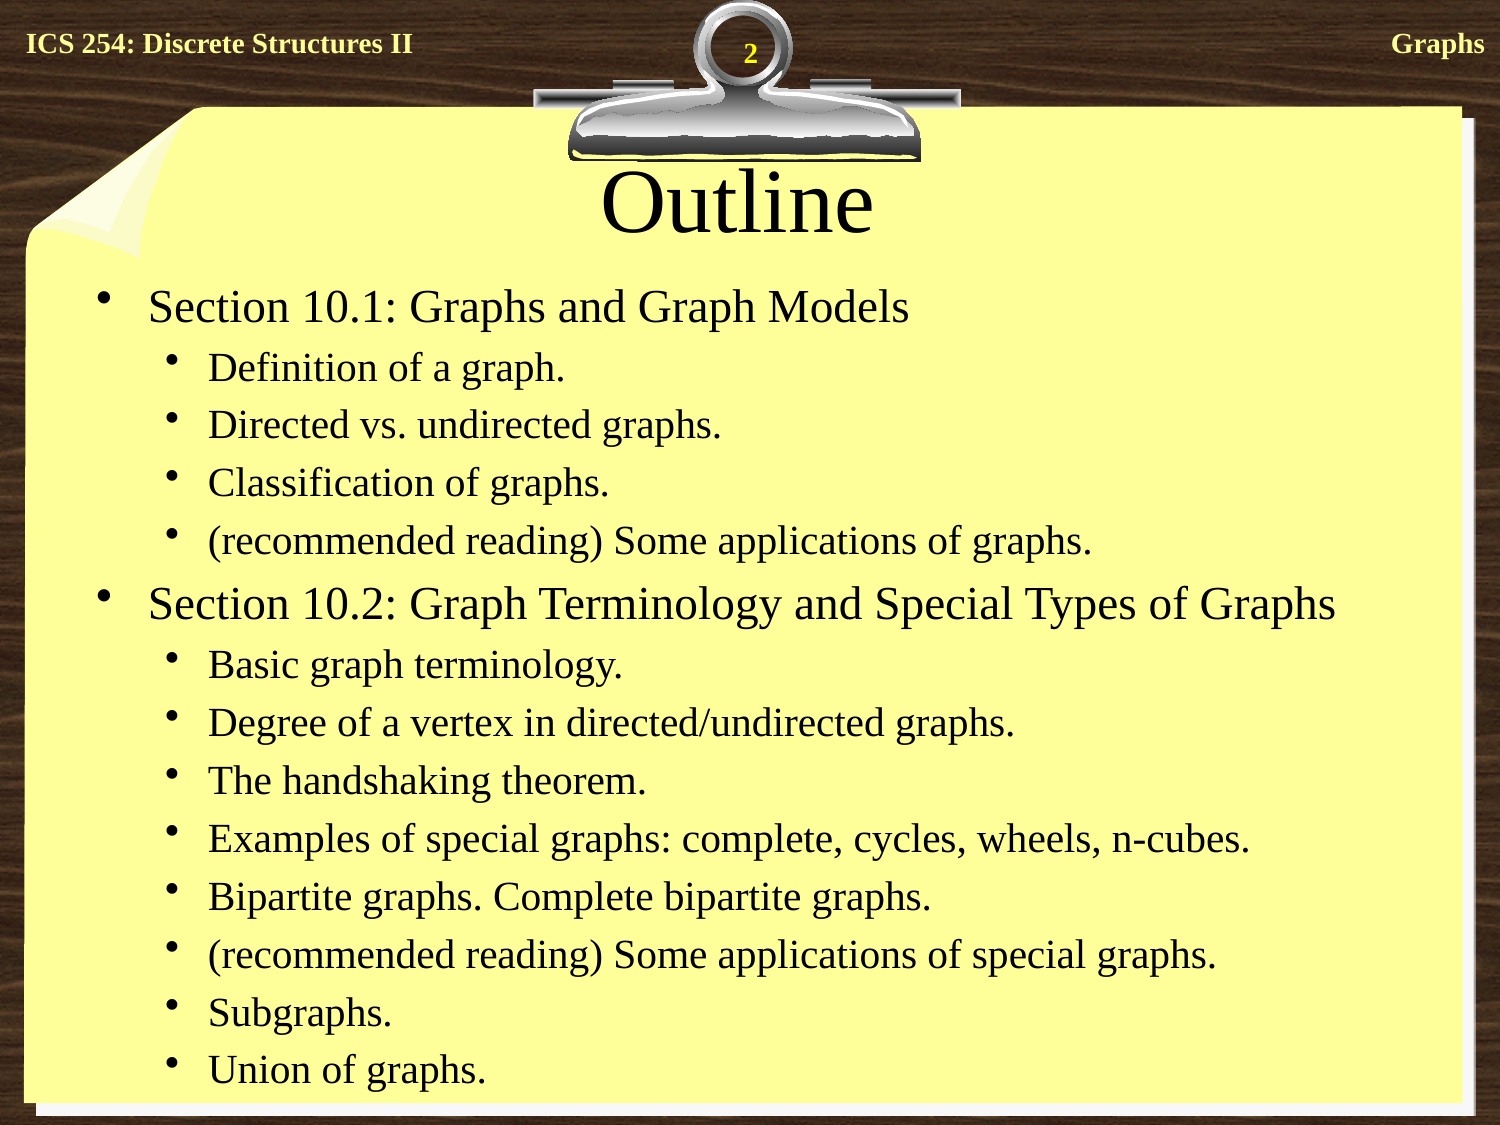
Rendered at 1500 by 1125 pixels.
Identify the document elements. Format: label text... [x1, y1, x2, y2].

list Section 10.1: Graphs and Graph Models Definition of a graph. Directed vs. undirected graphs. Classification of graphs. (recommended reading) Some applications of graphs. Section 10.2: Graph Terminology and Special Types of Graphs Basic graph terminology. Degree of a vertex in directed/undirected graphs. The handshaking theorem. Examples of special graphs: complete, cycles, wheels, n-cubes. Bipartite graphs. Complete bipartite graphs. (recommended reading) Some applications of special graphs. Subgraphs. Union of graphs. [81, 267, 1447, 1106]
picture [673, 84, 708, 89]
title Outline [75, 101, 1401, 290]
picture [0, 0, 1500, 1125]
slide_number 2 [394, 18, 774, 84]
